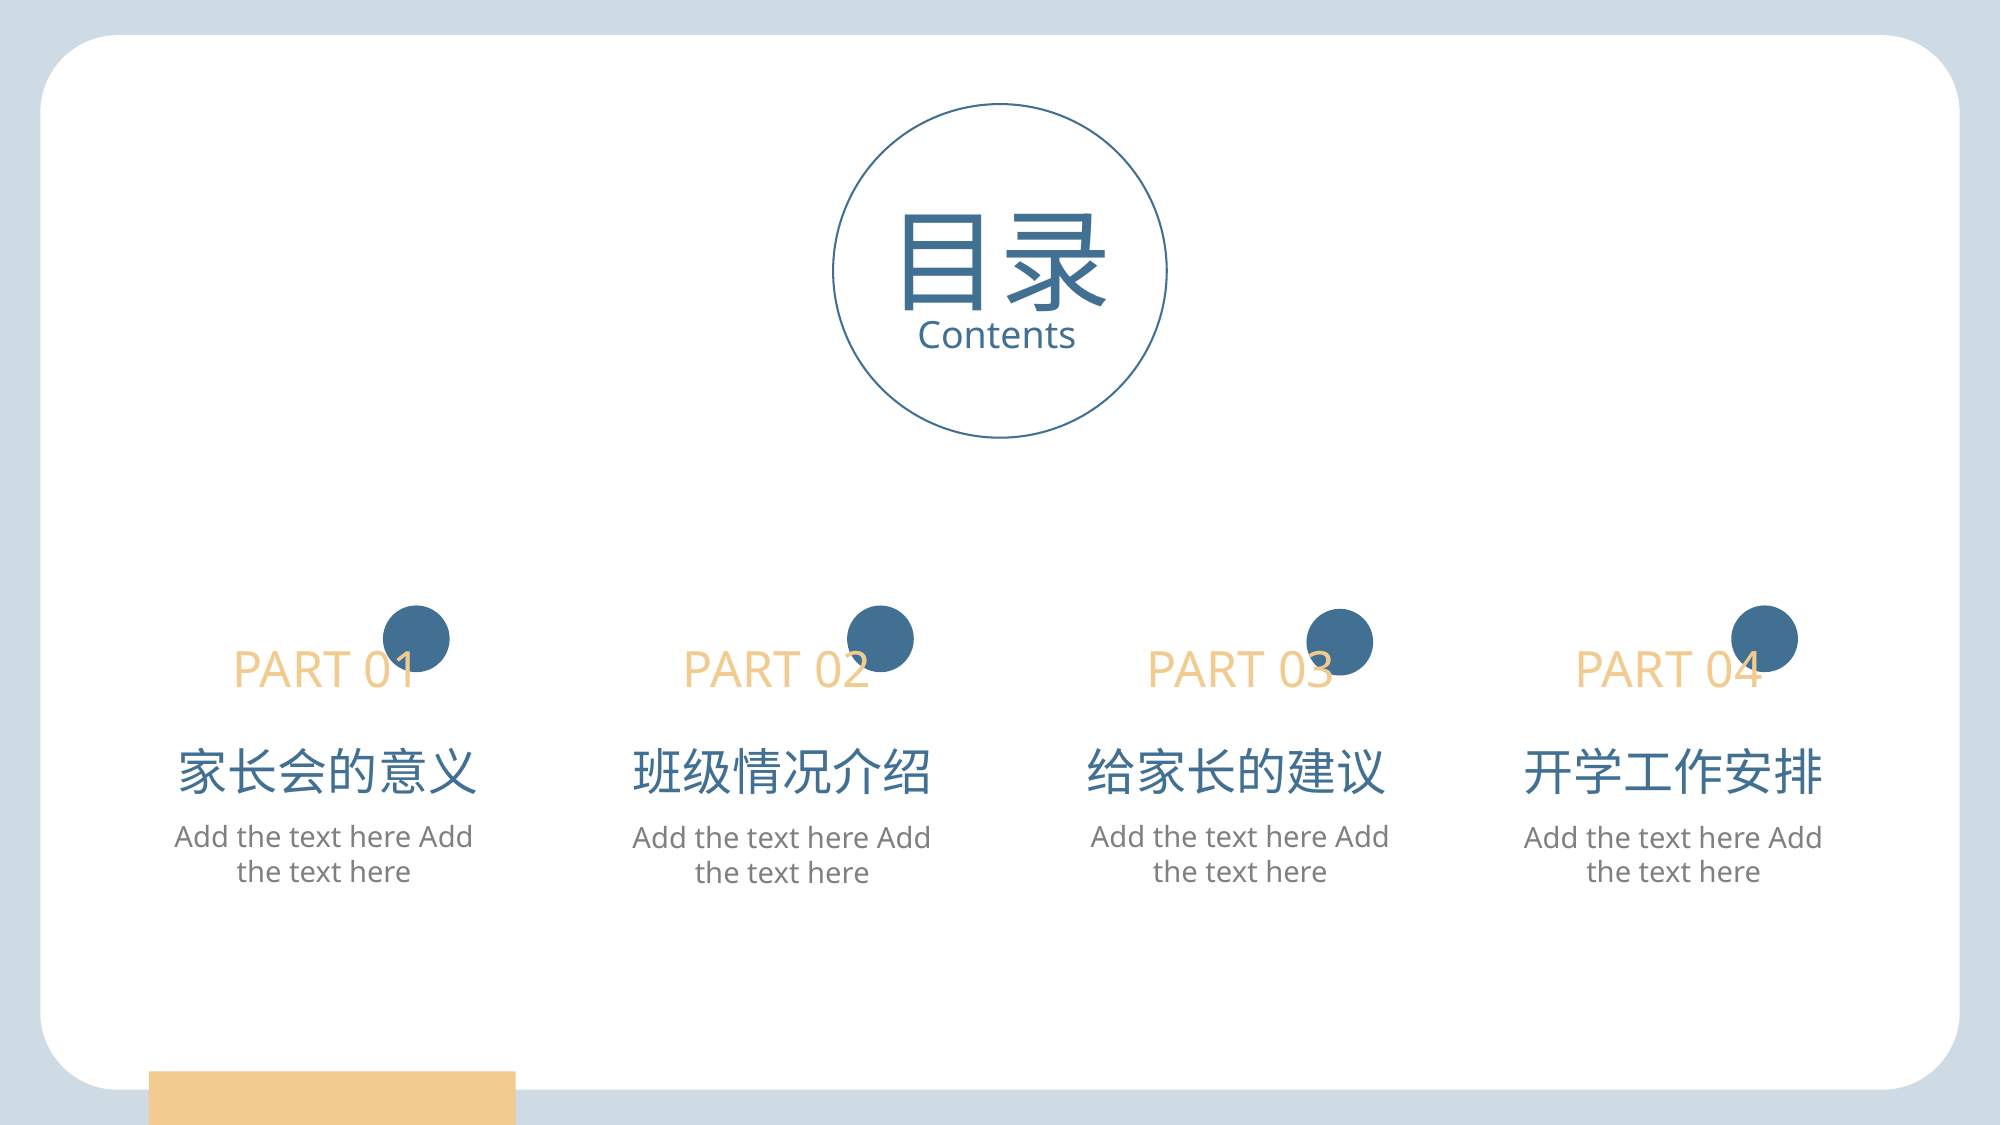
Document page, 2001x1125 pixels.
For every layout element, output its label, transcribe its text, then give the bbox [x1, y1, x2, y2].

text_box Add the text here Add the text here [1486, 811, 1862, 897]
text_box Add the text here Add the text here [594, 812, 970, 897]
text_box PART 03 [1132, 630, 1351, 705]
text_box [847, 604, 915, 673]
text_box [832, 103, 1168, 439]
text_box 给家长的建议 [1071, 733, 1402, 808]
text_box 家长会的意义 [163, 733, 493, 808]
text_box PART 04 [1559, 630, 1778, 705]
text_box [148, 1070, 517, 1125]
text_box 班级情况介绍 [617, 733, 947, 808]
text_box PART 02 [667, 630, 887, 705]
text_box [39, 34, 1961, 1091]
text_box [383, 604, 451, 667]
text_box [1307, 607, 1375, 675]
text_box [1731, 604, 1800, 671]
text_box 开学工作安排 [1508, 733, 1839, 808]
text_box Add the text here Add the text here [136, 811, 512, 896]
text_box Contents [902, 304, 1092, 364]
text_box Add the text here Add the text here [1052, 811, 1428, 896]
text_box PART 01 [217, 630, 436, 705]
